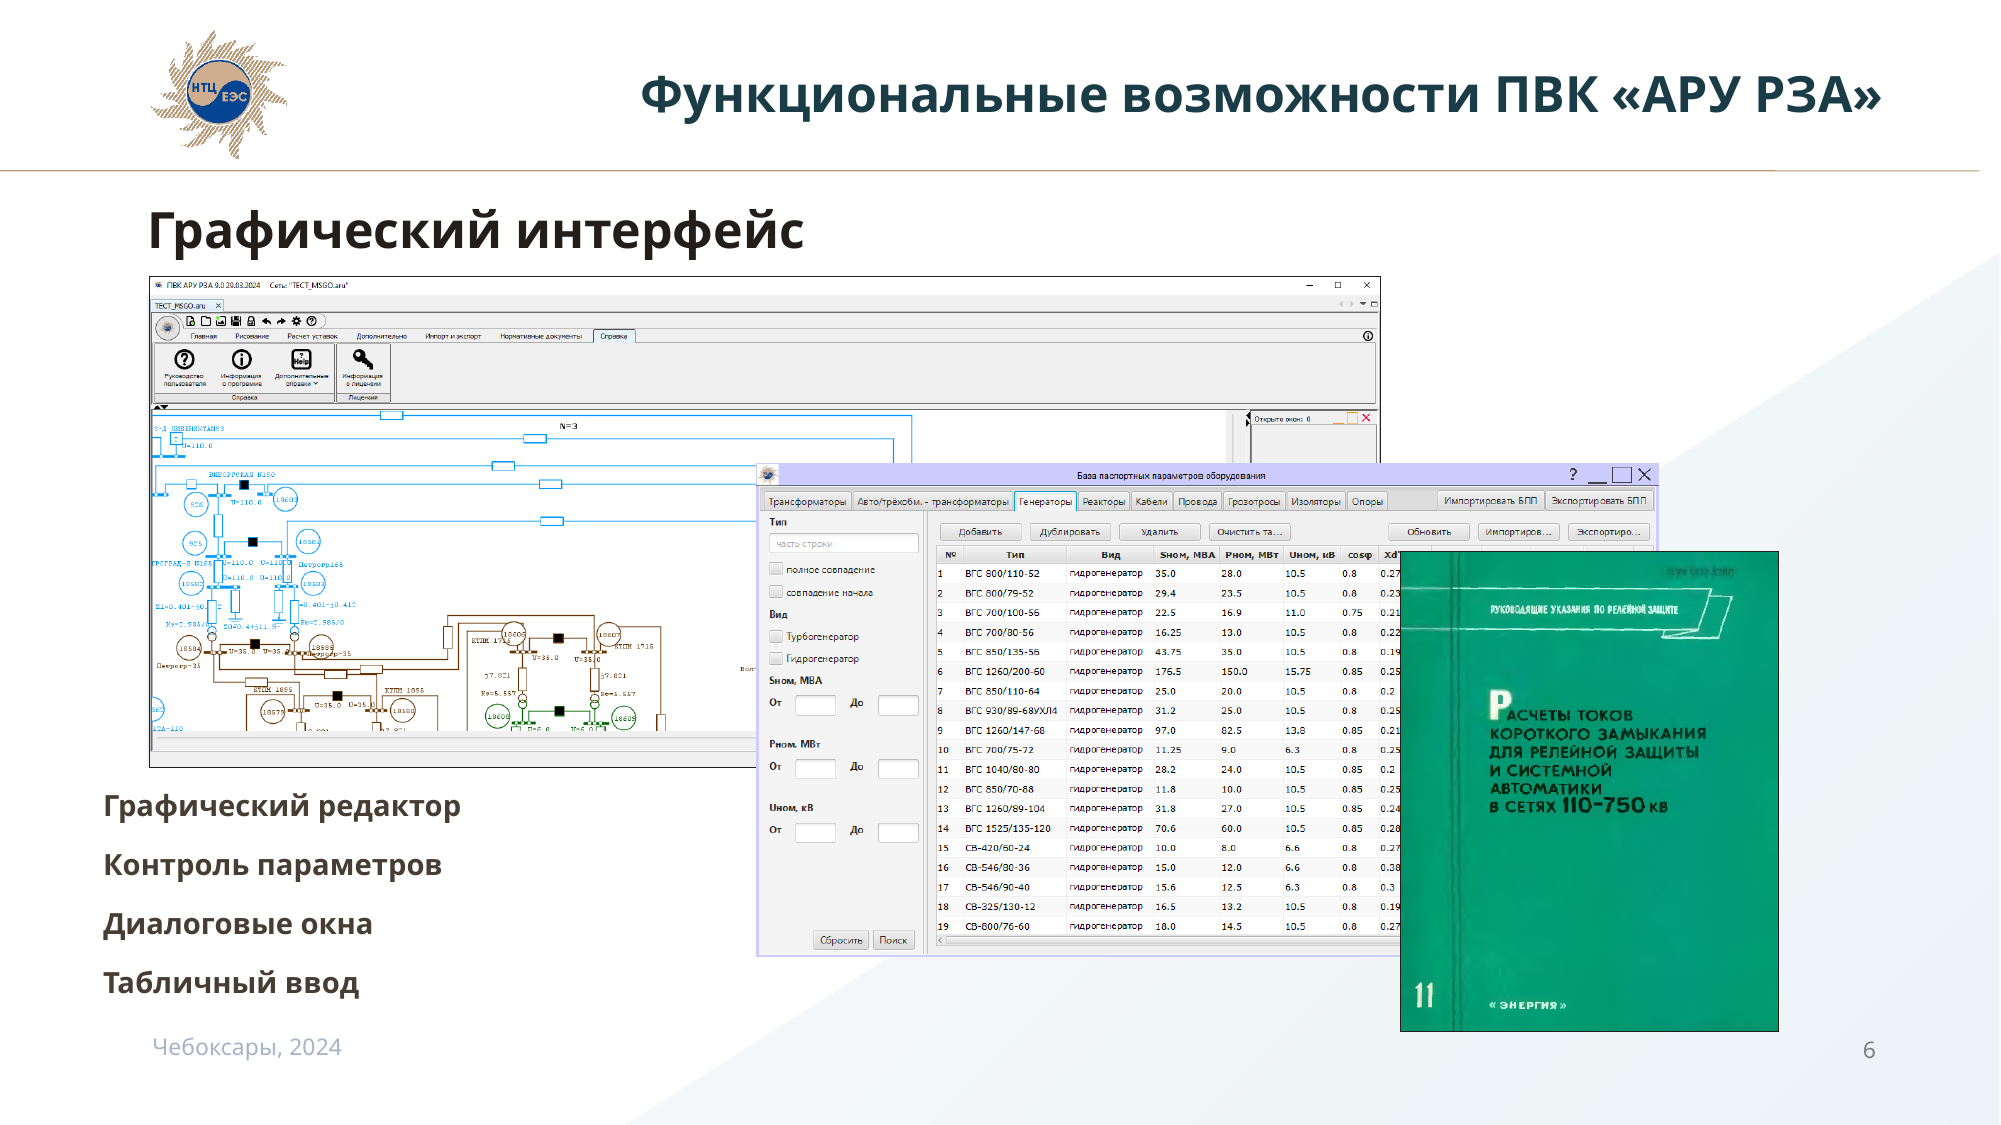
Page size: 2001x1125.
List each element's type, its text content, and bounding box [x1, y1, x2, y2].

text_box Чебоксары, 2024 [152, 1031, 832, 1070]
text_box Табличный ввод [88, 956, 515, 1007]
title Графический интерфейс [147, 198, 1444, 264]
text_box Графический редактор [88, 779, 578, 830]
slide_number 6 [1685, 1031, 1877, 1071]
picture [149, 28, 287, 162]
text_box Диалоговые окна [88, 897, 514, 948]
picture [147, 275, 1780, 1032]
text_box Функциональные возможности ПВК «АРУ РЗА» [359, 56, 1885, 130]
text_box Контроль параметров [88, 838, 578, 889]
